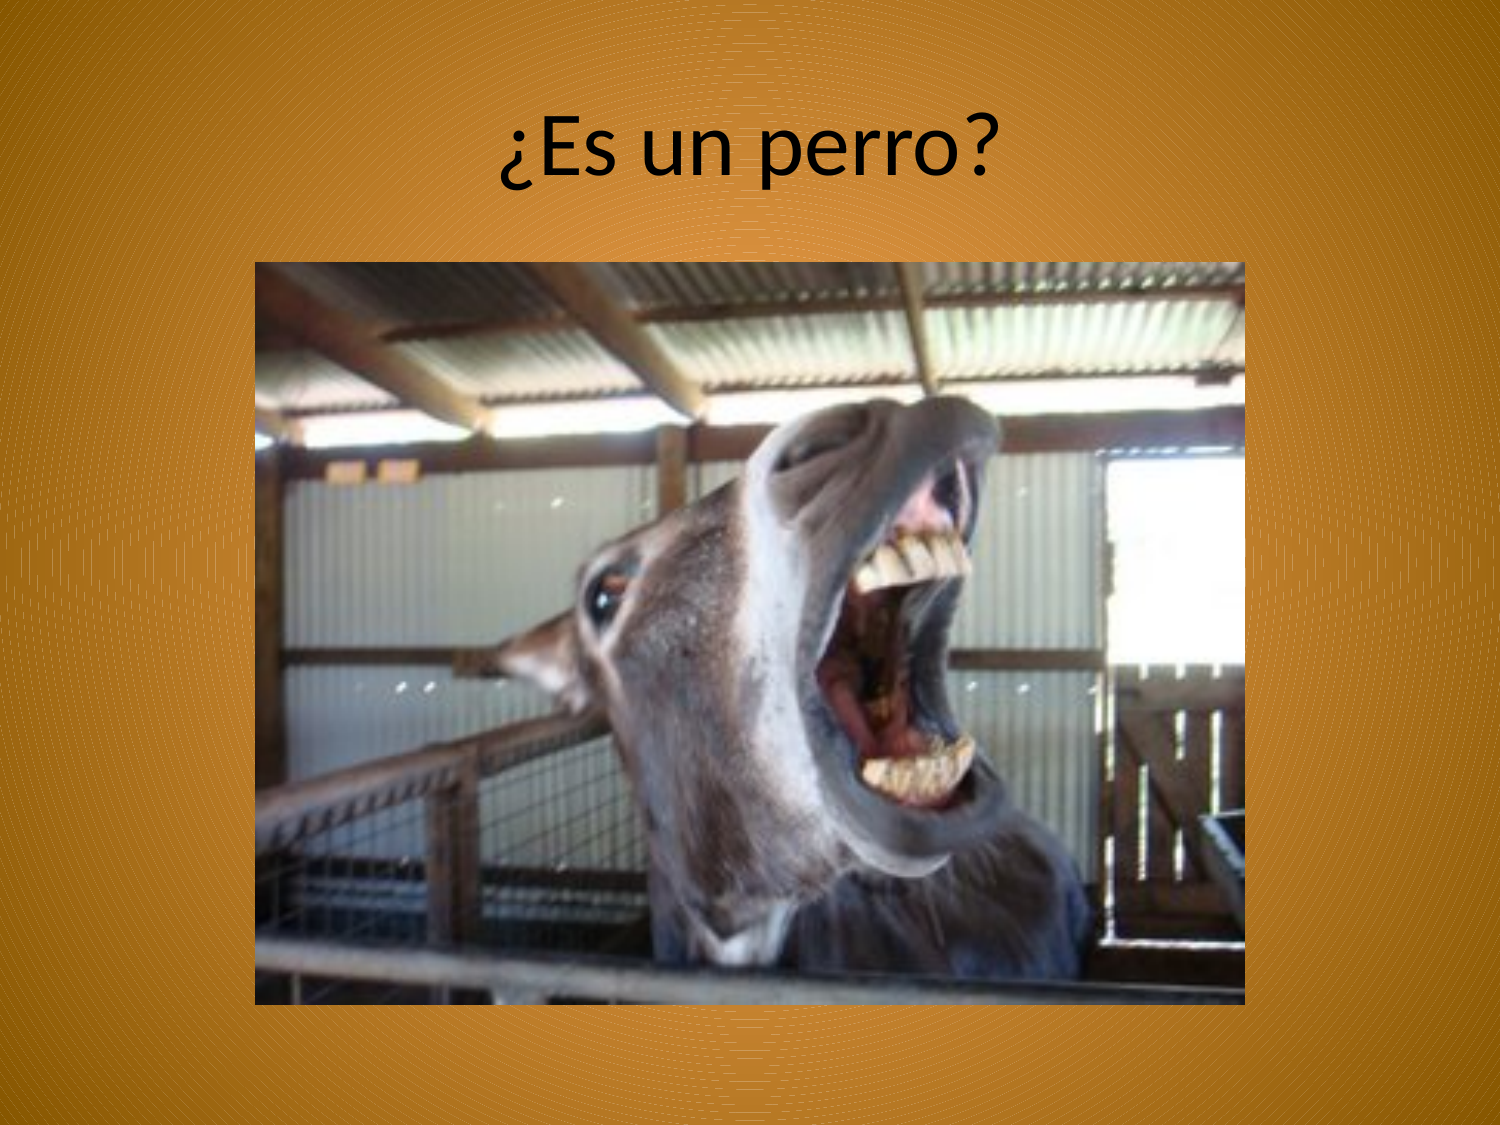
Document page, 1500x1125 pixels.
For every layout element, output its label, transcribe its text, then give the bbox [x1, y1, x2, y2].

title ¿Es un perro? [75, 45, 1425, 233]
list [74, 262, 1426, 1006]
